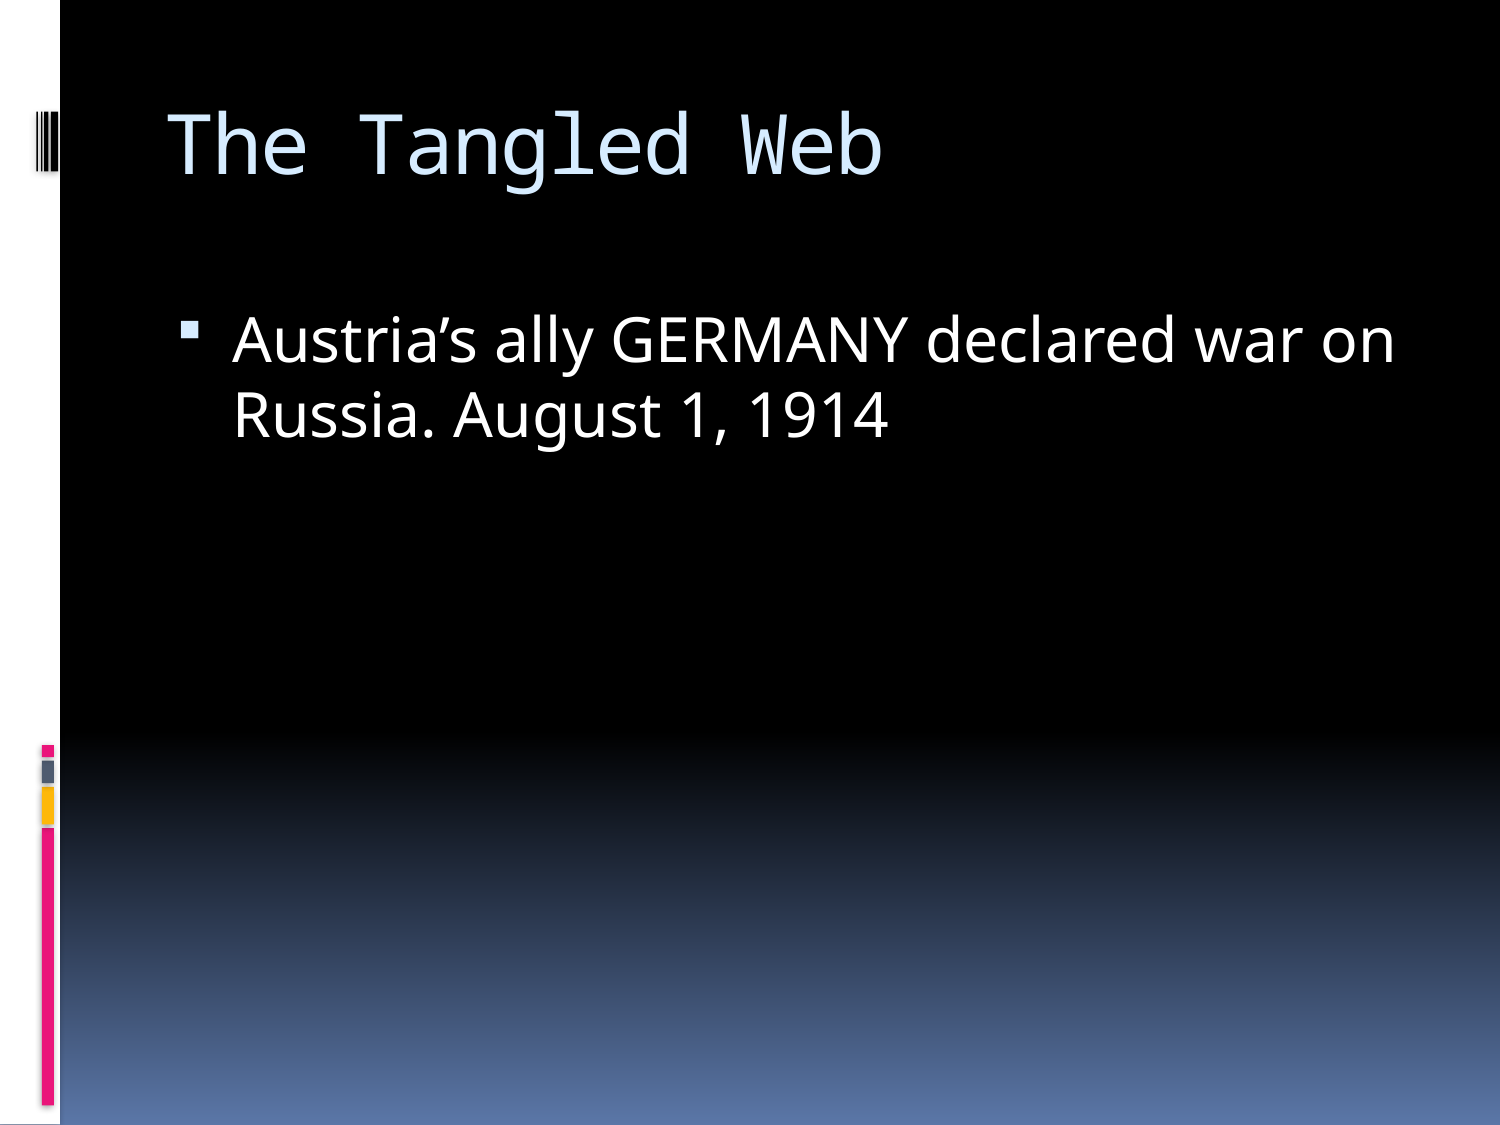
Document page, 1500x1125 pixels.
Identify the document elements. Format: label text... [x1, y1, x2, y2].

list Austria’s ally GERMANY declared war on Russia. August 1, 1914 [150, 292, 1425, 1043]
title The Tangled Web [150, 83, 1425, 234]
